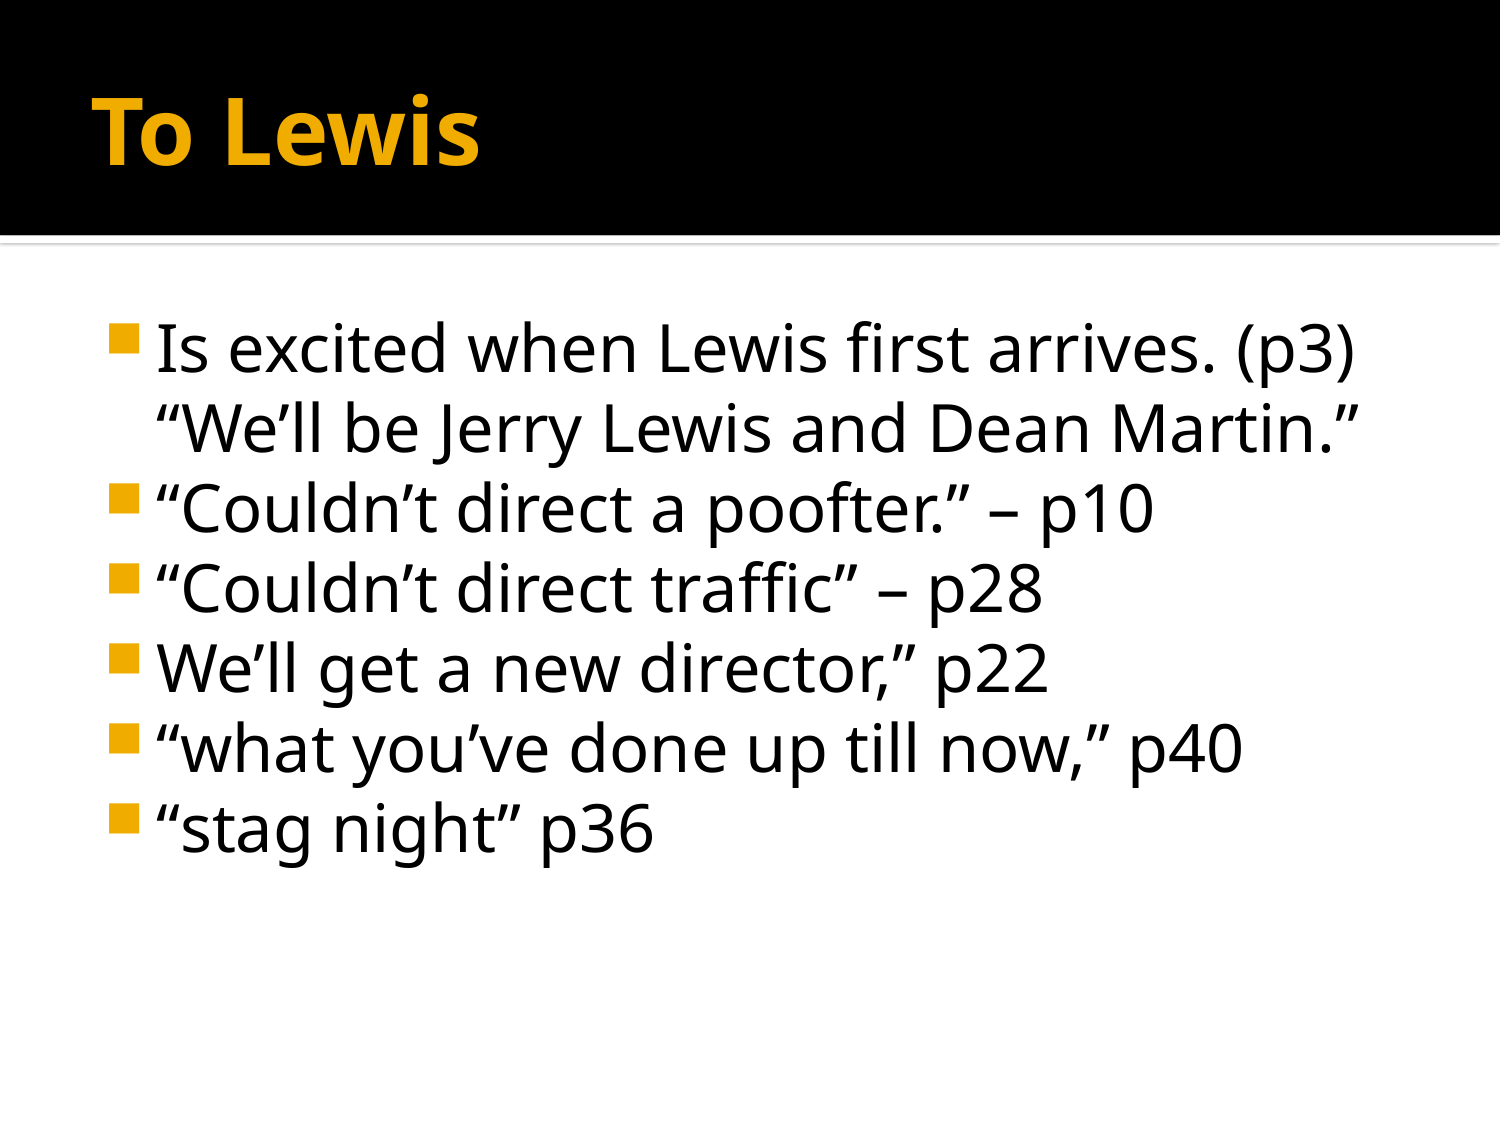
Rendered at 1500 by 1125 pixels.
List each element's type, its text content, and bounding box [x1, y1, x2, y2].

list Is excited when Lewis first arrives. (p3) “We’ll be Jerry Lewis and Dean Martin.” “Couldn’t direct a poofter.” – p10 “Couldn’t direct traffic” – p28 We’ll get a new director,” p22 “what you’ve done up till now,” p40 “stag night” p36 [75, 291, 1425, 1050]
title To Lewis [75, 25, 1425, 231]
